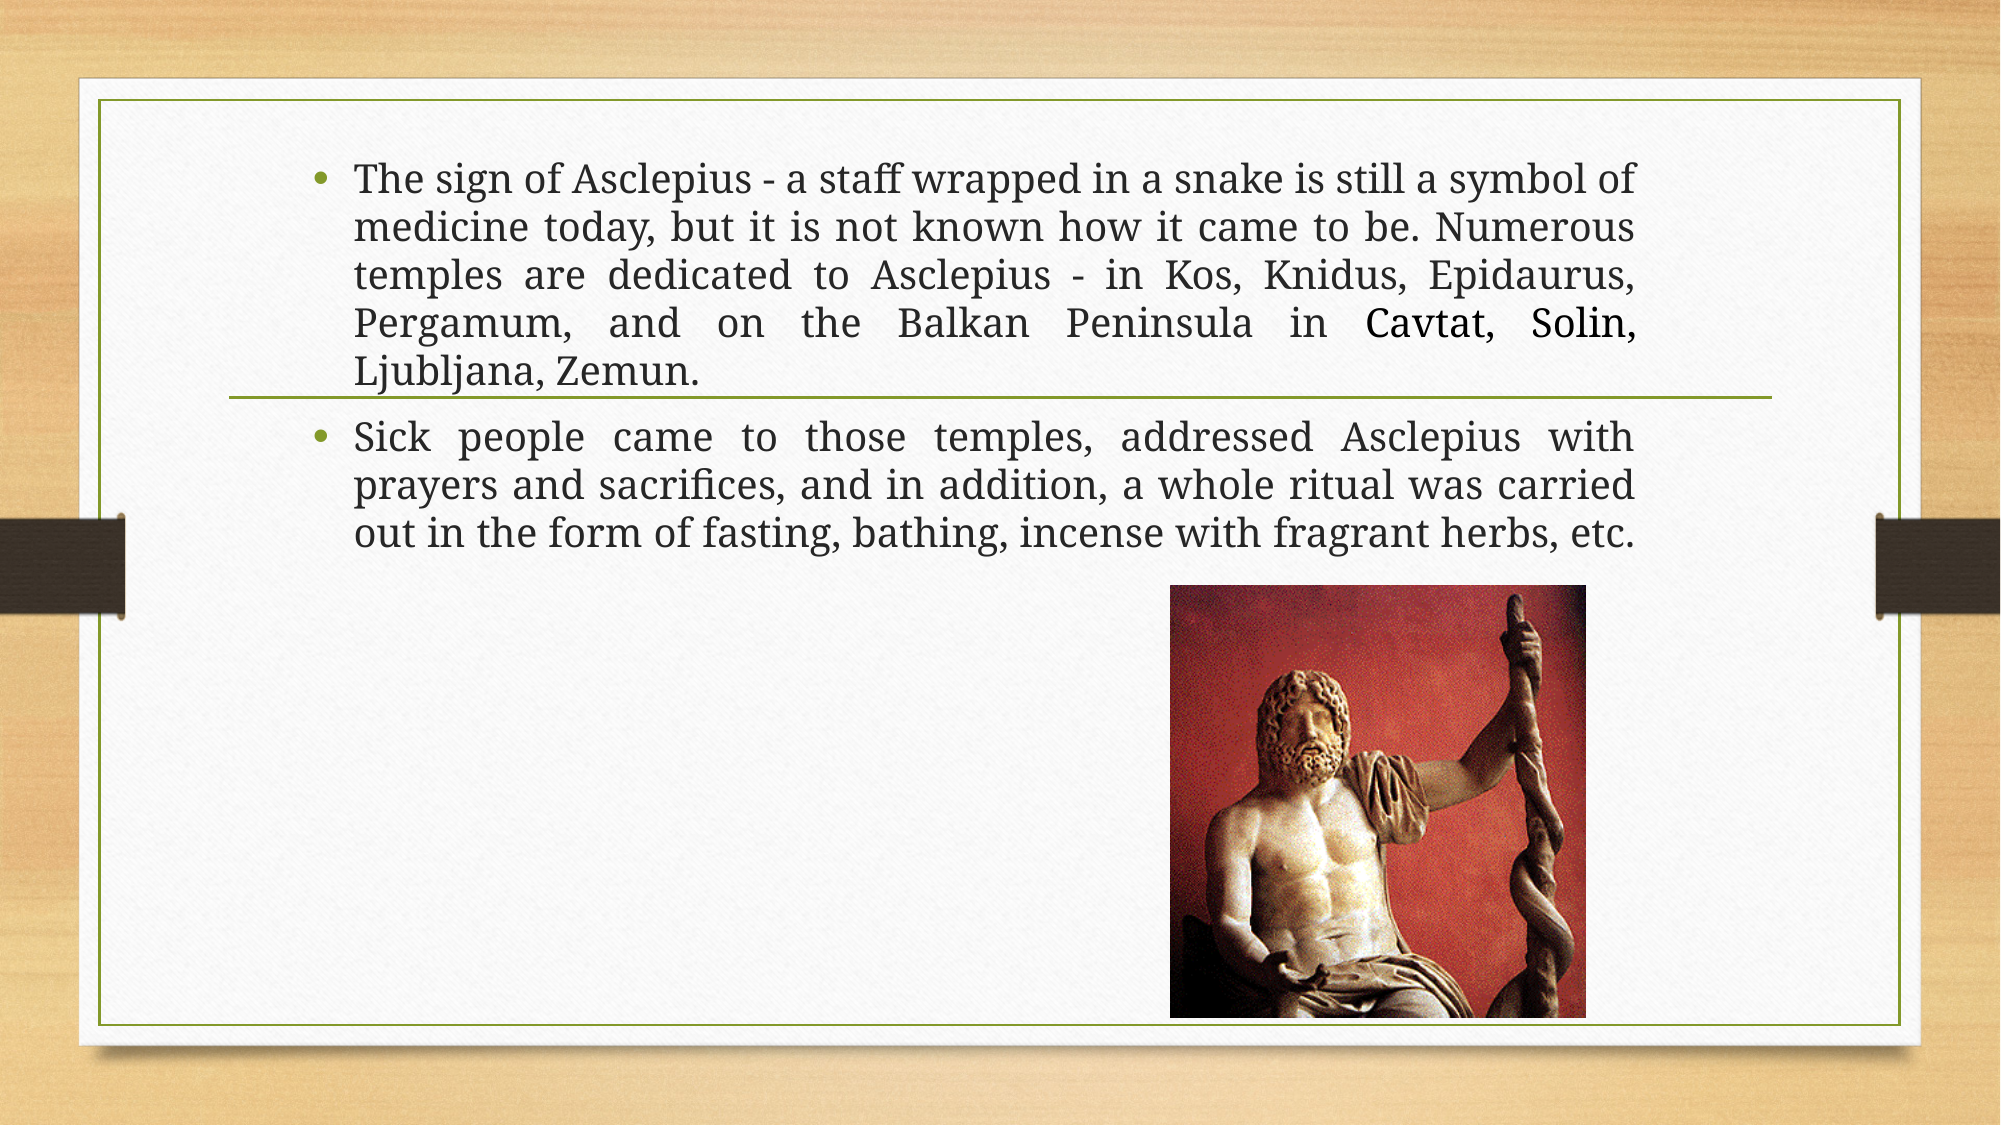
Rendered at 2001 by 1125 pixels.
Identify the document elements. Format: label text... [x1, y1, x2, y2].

list The sign of Asclepius - a staff wrapped in a snake is still a symbol of medicine today, but it is not known how it came to be. Numerous temples are dedicated to Asclepius - in Kos, Knidus, Epidaurus, Pergamum, and on the Balkan Peninsula in Cavtat, Solin, Ljubljana, Zemun. Sick people came to those temples, addressed Asclepius with prayers and sacrifices, and in addition, a whole ritual was carried out in the form of fasting, bathing, incense with fragrant herbs, etc. [297, 146, 1653, 605]
picture [0, 0, 2001, 1125]
